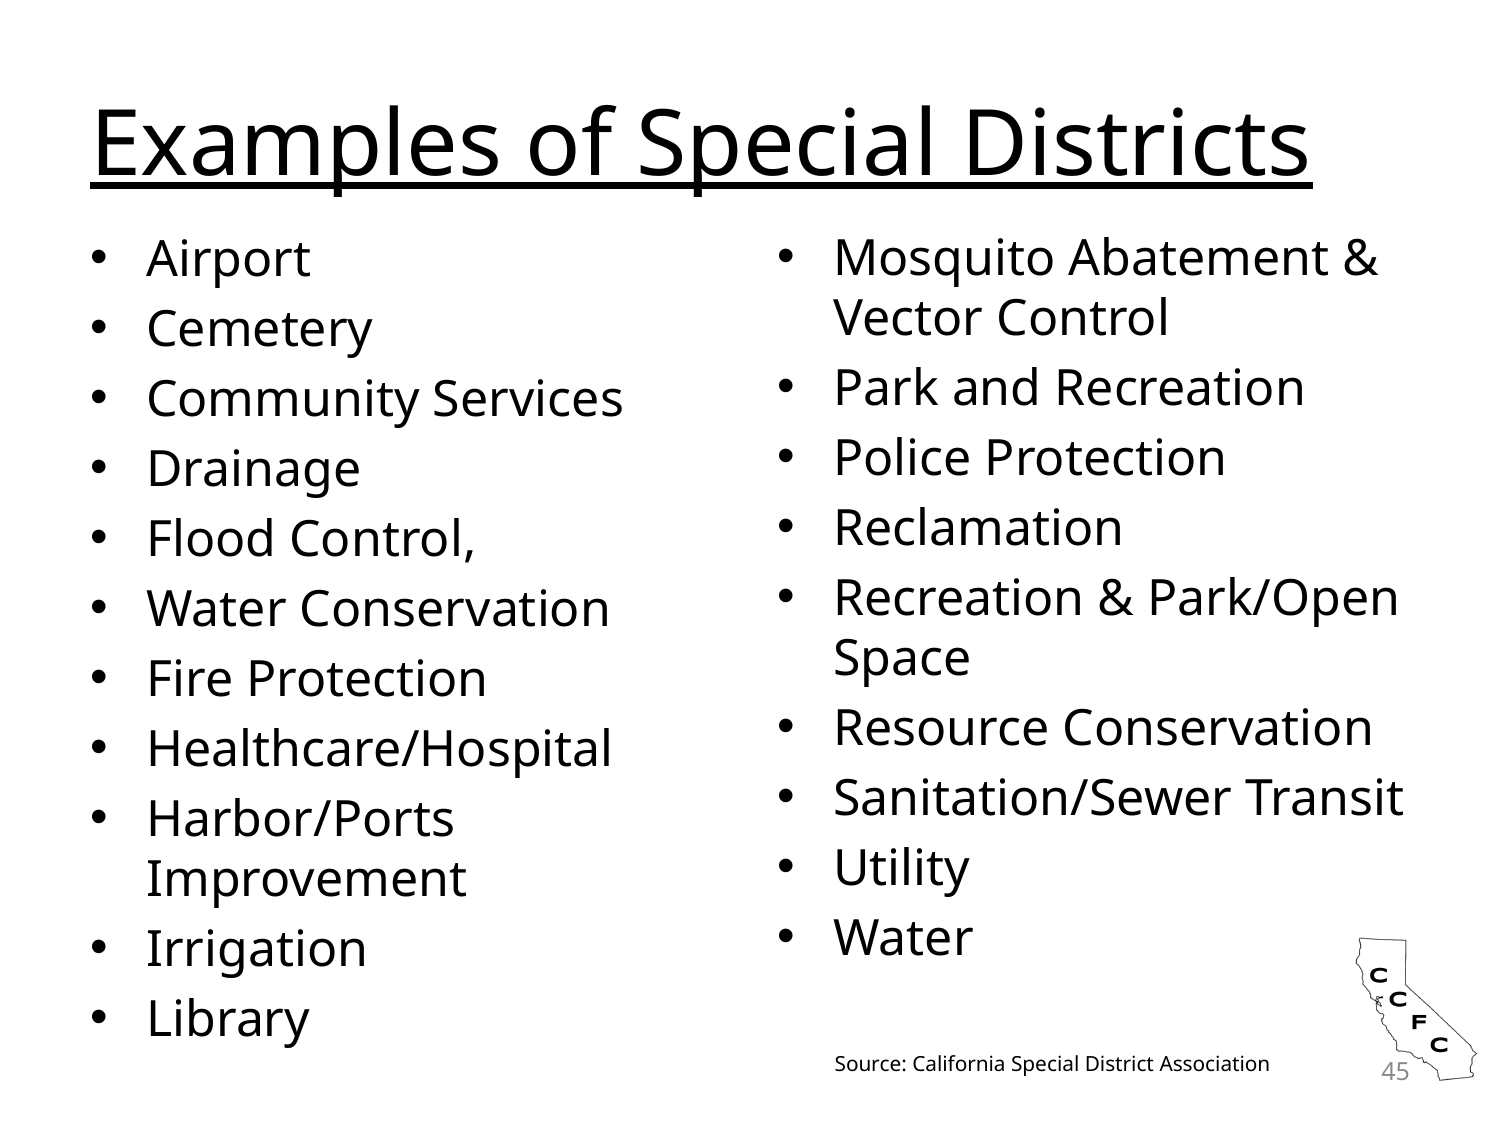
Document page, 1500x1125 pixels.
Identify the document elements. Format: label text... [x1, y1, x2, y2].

list Airport Cemetery Community Services Drainage Flood Control, Water Conservation Fire Protection Healthcare/Hospital Harbor/Ports Improvement Irrigation Library [75, 219, 738, 965]
list Mosquito Abatement & Vector Control Park and Recreation Police Protection Reclamation Recreation & Park/Open Space Resource Conservation Sanitation/Sewer Transit Utility Water [761, 217, 1425, 965]
picture [1350, 934, 1480, 1085]
slide_number 45 [1074, 1042, 1425, 1103]
title Examples of Special Districts [75, 45, 1425, 233]
text_box Source: California Special District Association [819, 1042, 1333, 1083]
